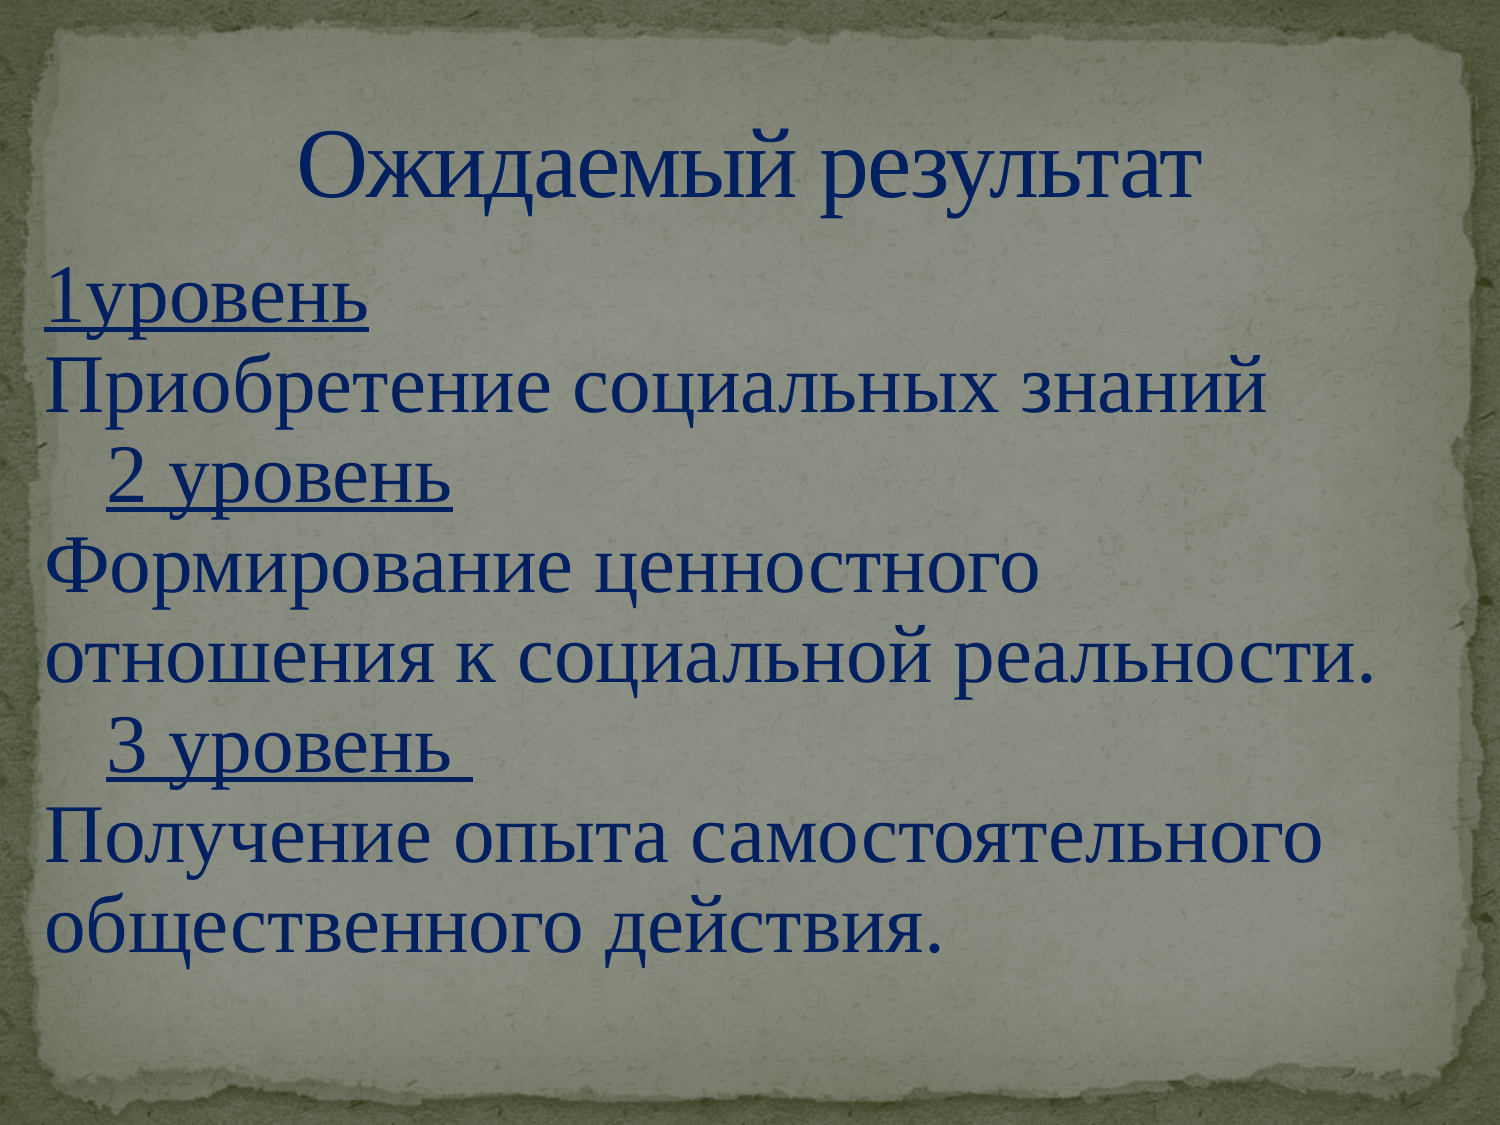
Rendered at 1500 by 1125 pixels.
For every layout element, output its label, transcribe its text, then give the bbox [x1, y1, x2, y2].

text_box 1уровень Приобретение социальных знаний 2 уровень Формирование ценностного отношения к социальной реальности. 3 уровень Получение опыта самостоятельного общественного действия. [29, 243, 1459, 978]
title Ожидаемый результат [74, 24, 1425, 225]
